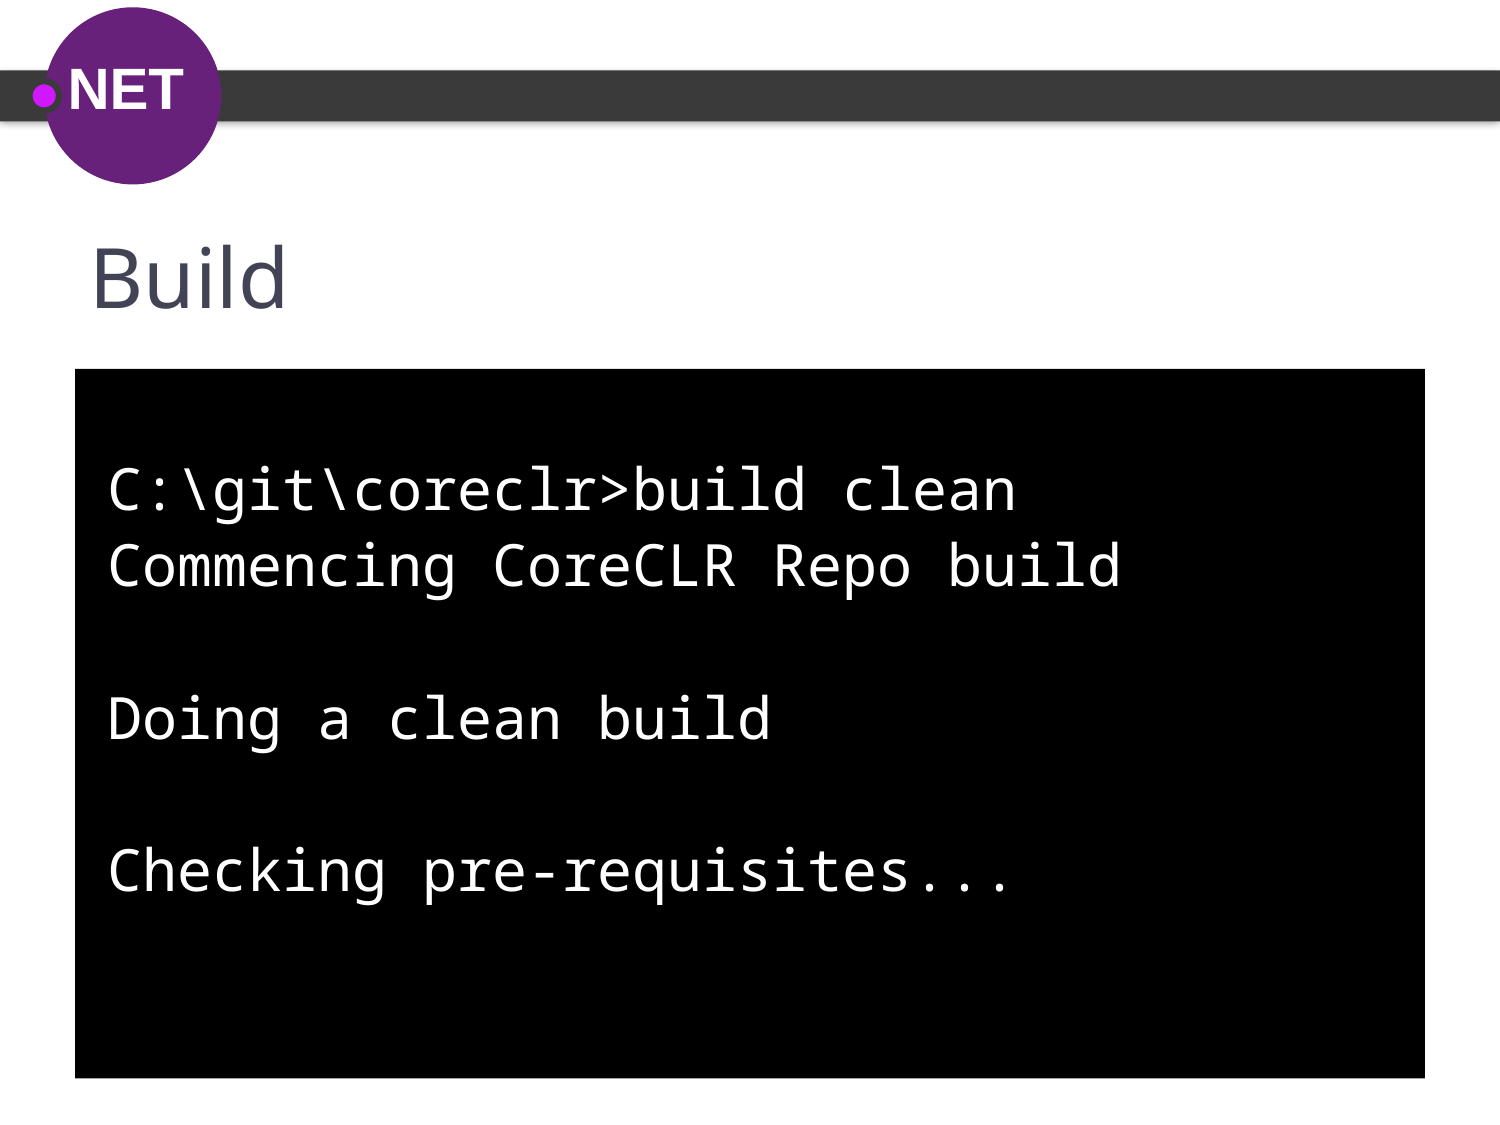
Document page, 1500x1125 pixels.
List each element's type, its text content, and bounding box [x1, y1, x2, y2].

list C:\git\coreclr>build clean Commencing CoreCLR Repo build Doing a clean build Checking pre-requisites... [75, 368, 1425, 1079]
title Build [75, 187, 1425, 363]
